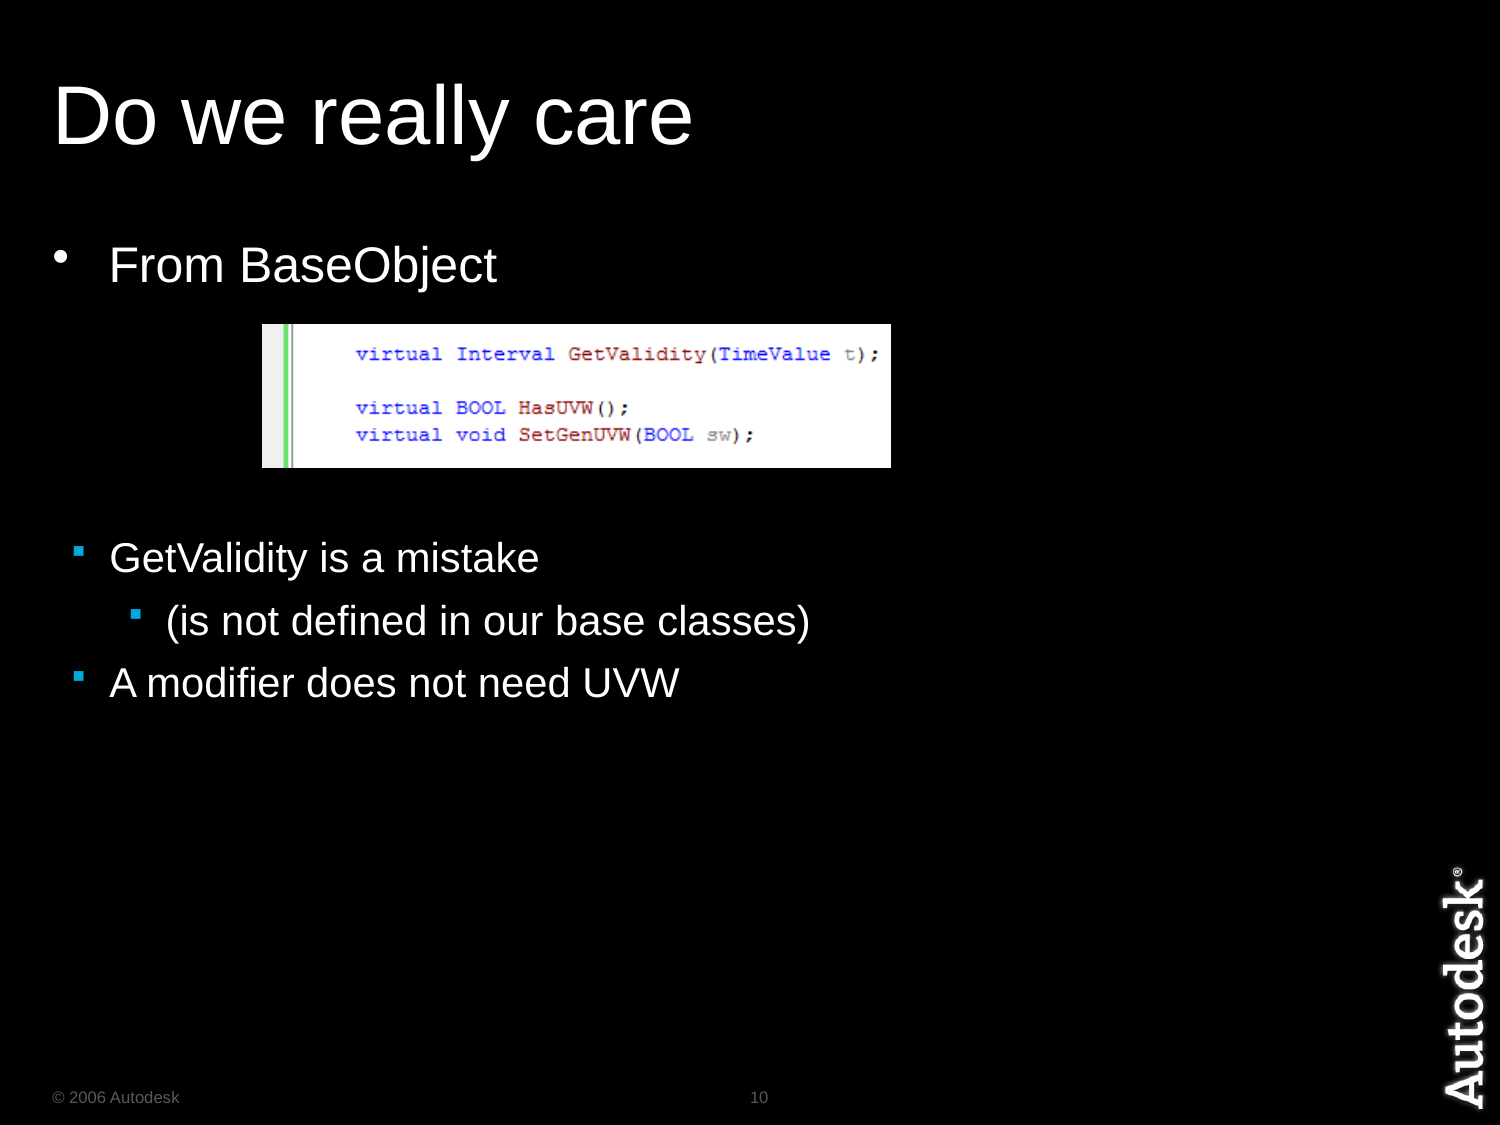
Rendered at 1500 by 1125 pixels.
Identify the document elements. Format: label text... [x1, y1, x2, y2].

picture [262, 324, 891, 468]
title Do we really care [52, 22, 1401, 211]
list From BaseObject GetValidity is a mistake (is not defined in our base classes) A modifier does not need UVW [52, 231, 1401, 1073]
picture [1402, 0, 1500, 1125]
